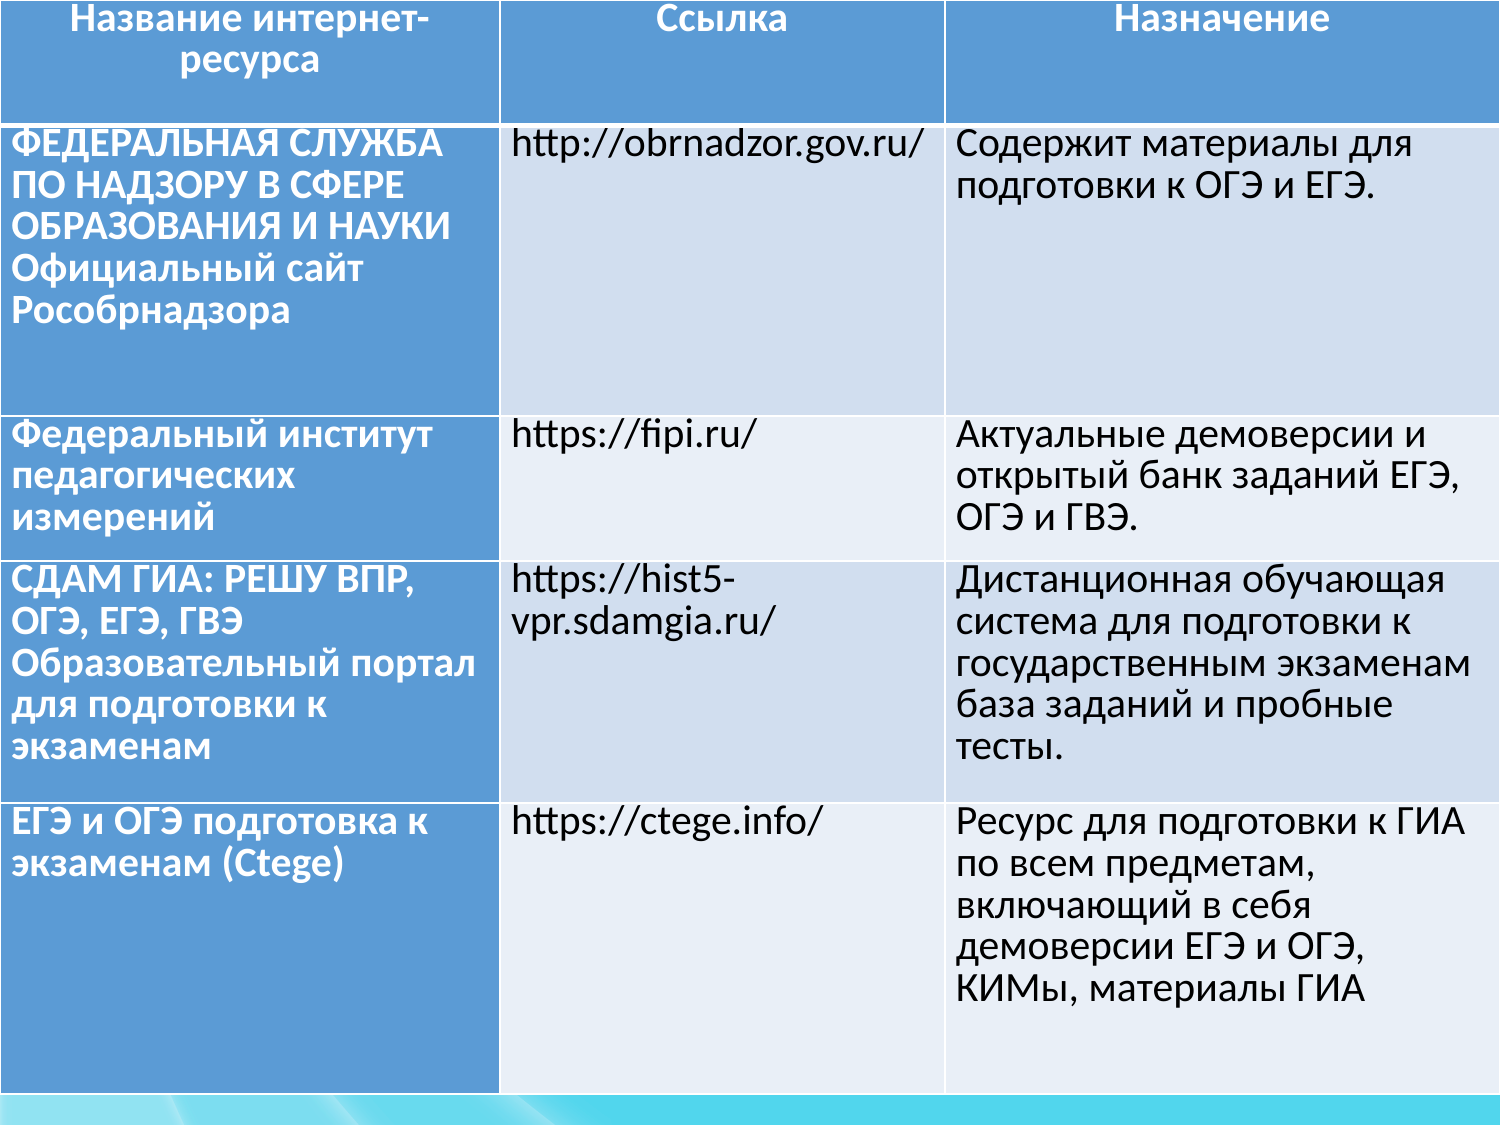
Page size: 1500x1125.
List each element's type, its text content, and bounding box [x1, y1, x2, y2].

table_cell https://ctege.info/ [501, 804, 944, 1093]
table_cell Ресурс для подготовки к ГИА по всем предметам, включающий в себя демоверсии ЕГЭ и ОГЭ, КИМы, материалы ГИА [946, 804, 1499, 1093]
table_cell ЕГЭ и ОГЭ подготовка к экзаменам (Ctege) [1, 804, 499, 1093]
table_cell Федеральный институт педагогических измерений [1, 417, 499, 560]
picture [0, 1095, 1500, 1125]
table_header Ссылка [501, 1, 944, 123]
table_cell https://fipi.ru/ [501, 417, 944, 560]
table_cell https://hist5-vpr.sdamgia.ru/ [501, 562, 944, 802]
table_cell Актуальные демоверсии и открытый банк заданий ЕГЭ, ОГЭ и ГВЭ. [946, 417, 1499, 560]
table_cell СДАМ ГИА: РЕШУ ВПР, ОГЭ, ЕГЭ, ГВЭ Образовательный портал для подготовки к экзаменам [1, 562, 499, 802]
table_cell Содержит материалы для подготовки к ОГЭ и ЕГЭ. [946, 128, 1499, 415]
table_header Назначение [946, 1, 1499, 123]
table_header Название интернет- ресурса [1, 1, 499, 123]
table_cell Дистанционная обучающая система для подготовки к государственным экзаменам база заданий и пробные тесты. [946, 562, 1499, 802]
table_cell http://obrnadzor.gov.ru/ [501, 128, 944, 415]
table_cell ФЕДЕРАЛЬНАЯ СЛУЖБА ПО НАДЗОРУ В СФЕРЕ ОБРАЗОВАНИЯ И НАУКИ Официальный сайт Рособрнадзора [1, 128, 499, 415]
